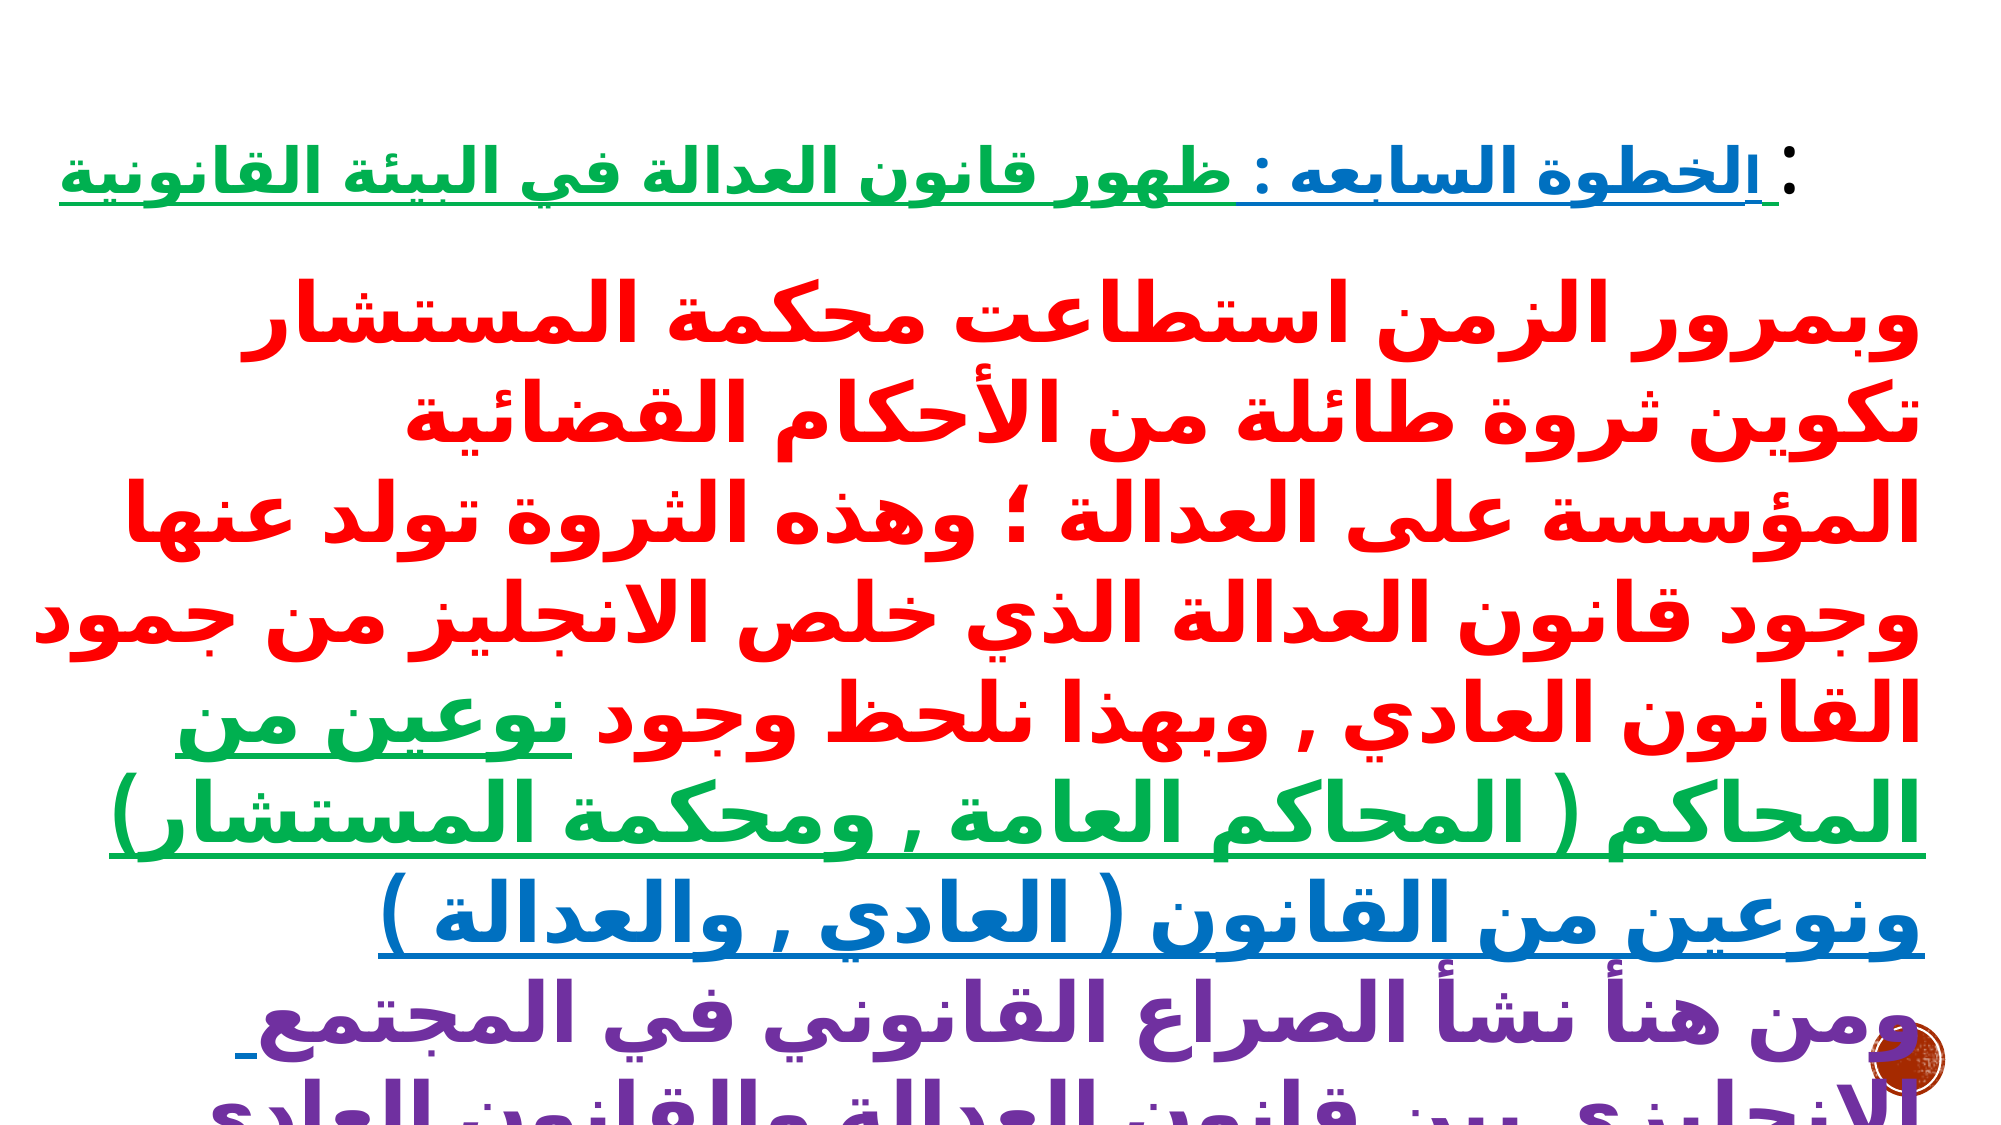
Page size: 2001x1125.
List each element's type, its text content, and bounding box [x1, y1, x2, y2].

title الخطوة السابعه : ظهور قانون العدالة في البيئة القانونية : [35, 79, 1826, 251]
text_box وبمرور الزمن استطاعت محكمة المستشار تكوين ثروة طائلة من الأحكام القضائية المؤسسة على العدالة ؛ وهذه الثروة تولد عنها وجود قانون العدالة الذي خلص الانجليز من جمود القانون العادي , وبهذا نلحظ وجود نوعين من المحاكم ( المحاكم العامة , ومحكمة المستشار) ونوعين من القانون ( العادي , والعدالة ) ومن هنأ نشأ الصراع القانوني في المجتمع الانجليزي بين قانون العدالة والقانون العادي . وبالتالي بين محكمة المستشار او المحكمة العادية [0, 251, 1941, 1125]
